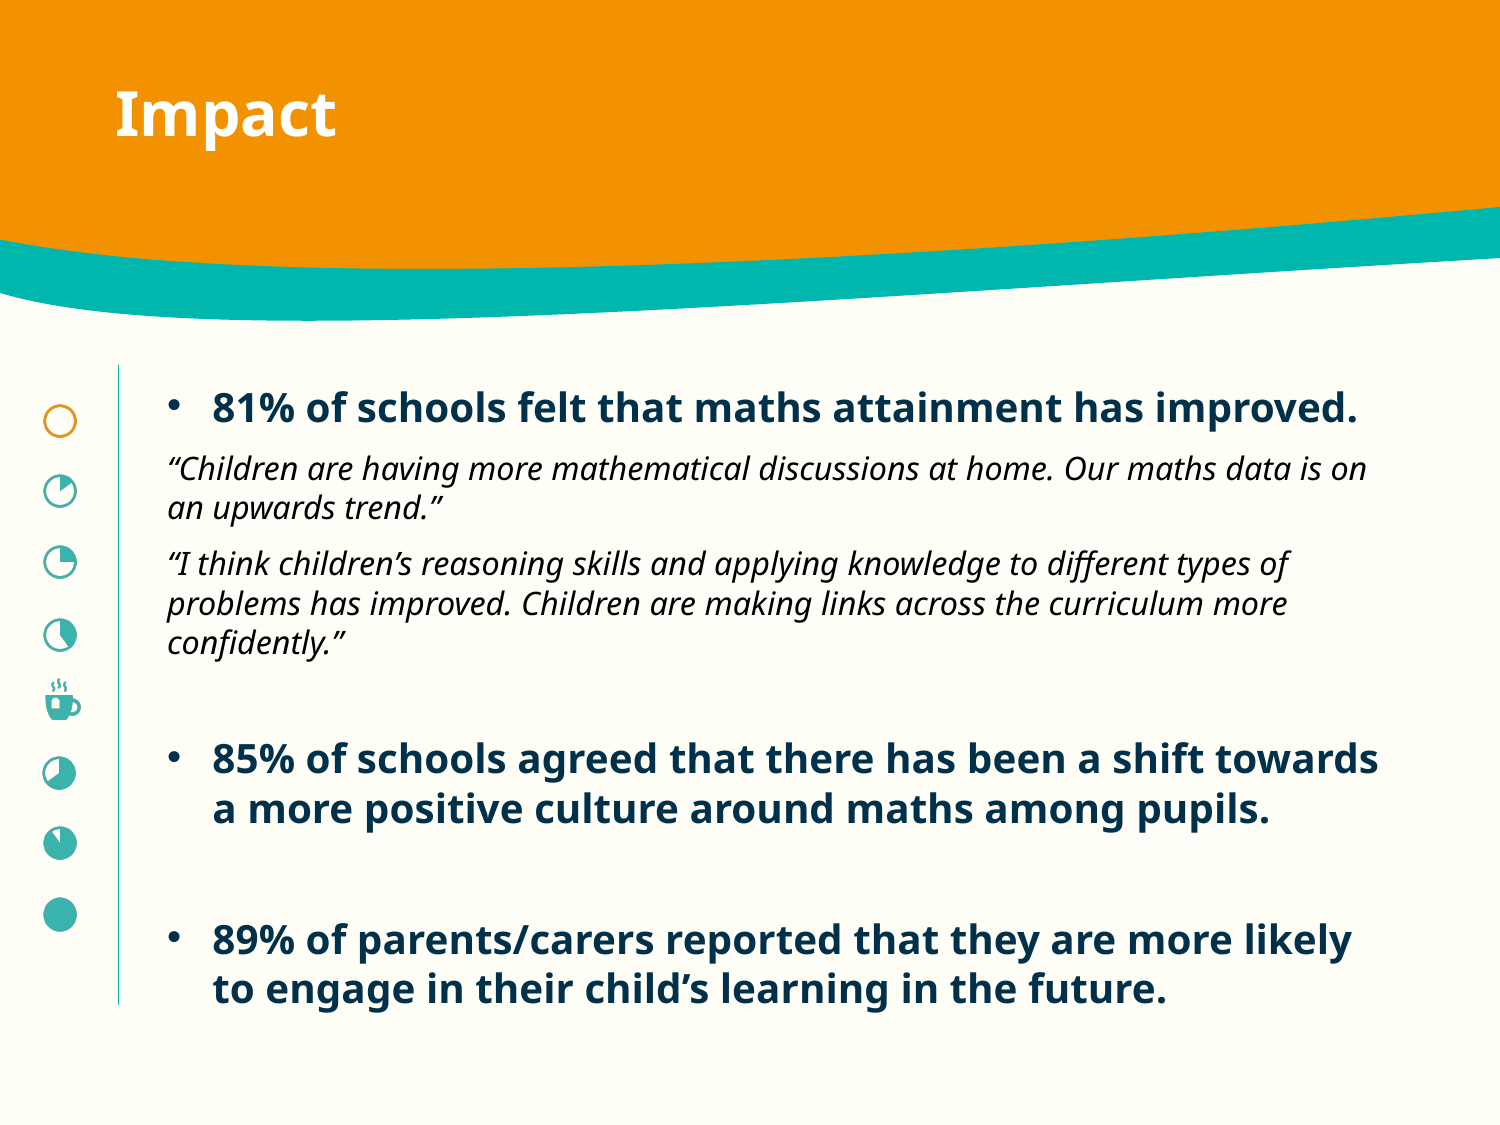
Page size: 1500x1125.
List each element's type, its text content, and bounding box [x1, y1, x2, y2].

picture [39, 400, 81, 442]
picture [39, 893, 81, 936]
list Impact [100, 67, 1411, 258]
picture [38, 752, 80, 794]
picture [39, 822, 81, 864]
list 81% of schools felt that maths attainment has improved. “Children are having more mathematical discussions at home. Our maths data is on an upwards trend.” “I think children’s reasoning skills and applying knowledge to different types of problems has improved. Children are making links across the curriculum more confidently.” 85% of schools agreed that there has been a shift towards a more positive culture around maths among pupils. 89% of parents/carers reported that they are more likely to engage in their child’s learning in the future. [152, 375, 1397, 1024]
picture [39, 541, 81, 583]
picture [39, 470, 81, 512]
picture [39, 614, 81, 656]
picture [36, 672, 90, 726]
